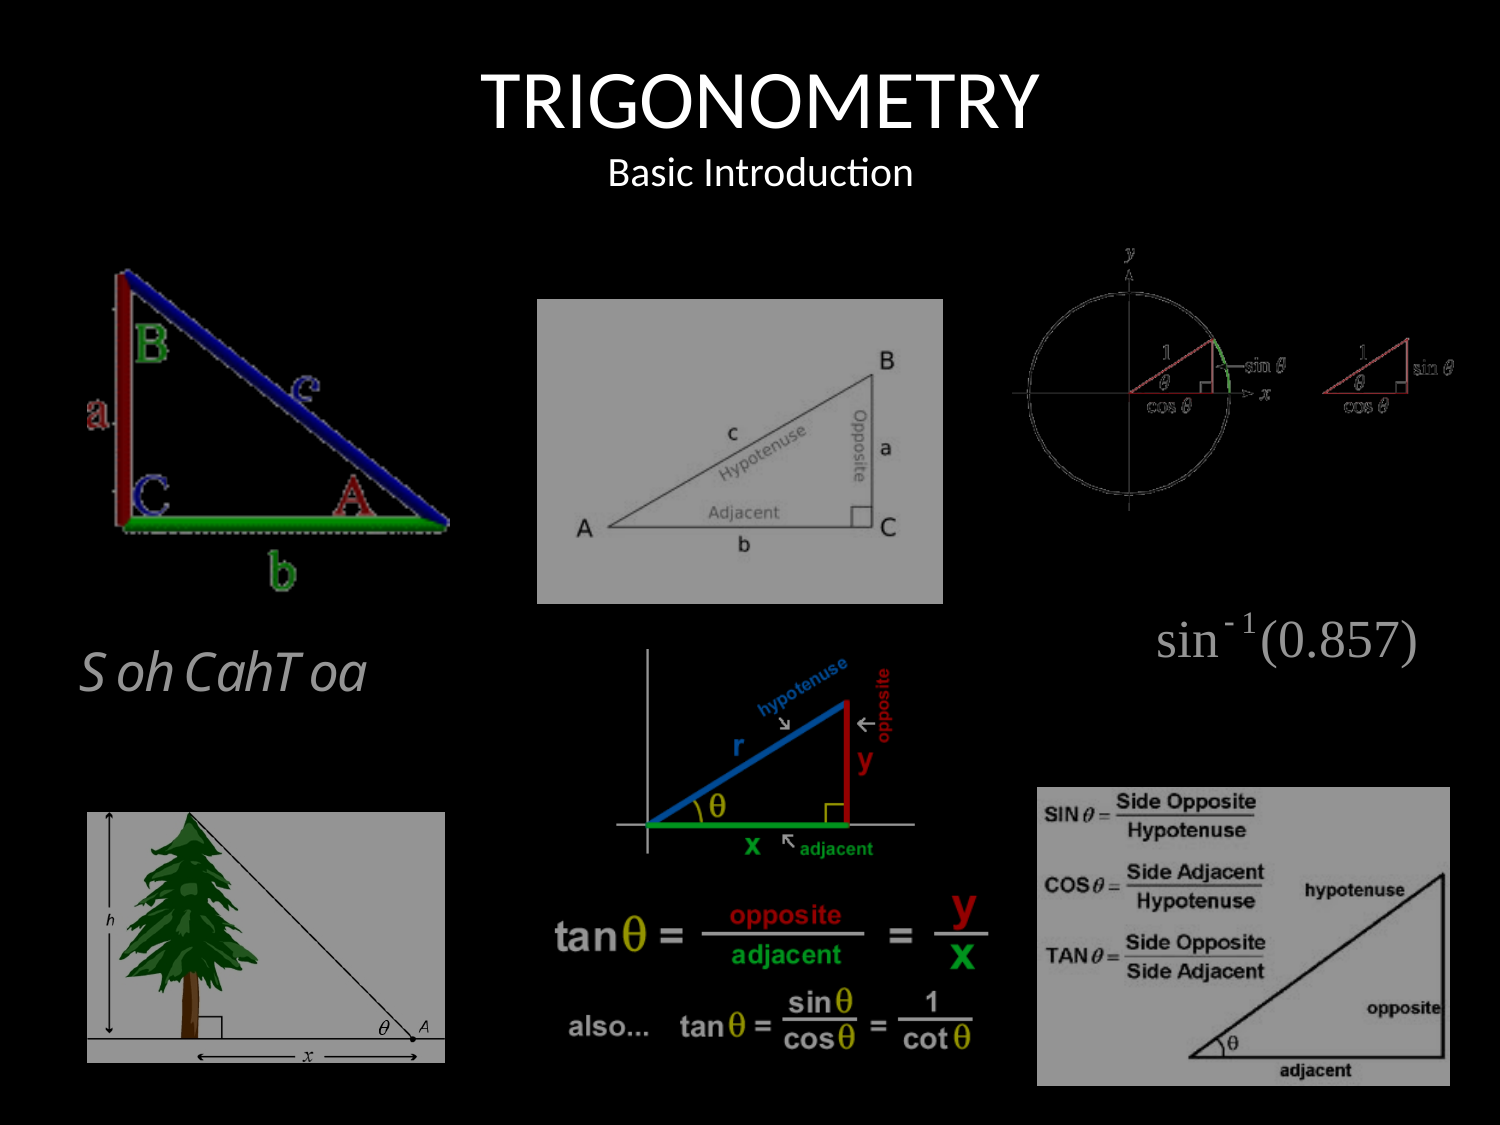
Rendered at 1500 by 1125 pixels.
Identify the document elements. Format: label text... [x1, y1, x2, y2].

picture [1012, 237, 1454, 511]
picture [87, 249, 451, 613]
picture [1037, 787, 1451, 1087]
picture [87, 812, 445, 1063]
text_box TRIGONOMETRY Basic Introduction [464, 35, 1058, 198]
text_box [74, 637, 380, 719]
picture [537, 299, 943, 604]
text_box [0, 198, 1500, 1125]
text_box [1149, 599, 1429, 681]
picture [549, 649, 993, 1051]
